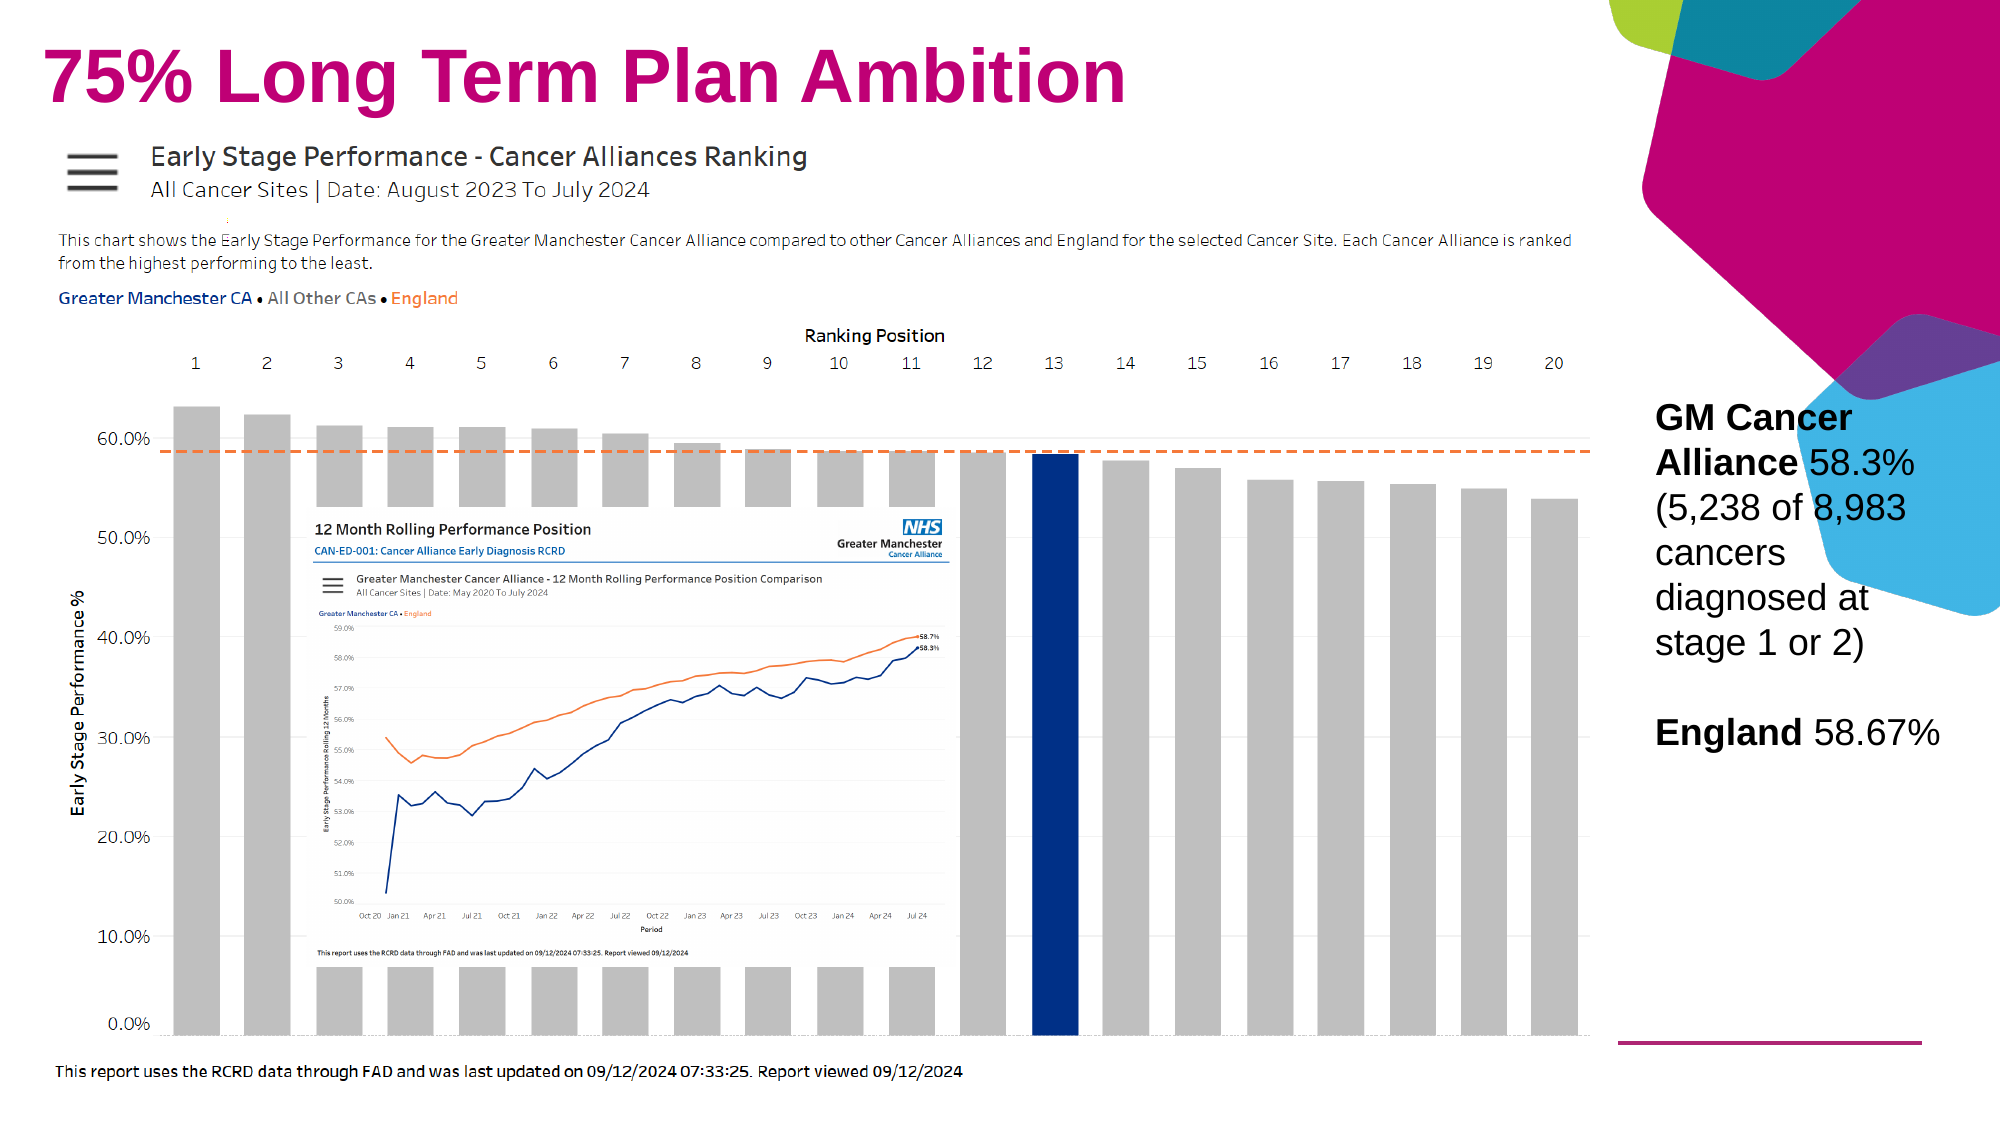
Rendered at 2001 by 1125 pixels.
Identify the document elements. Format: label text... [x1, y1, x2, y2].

list 75% Long Term Plan Ambition [27, 19, 1374, 129]
picture [27, 0, 2000, 1106]
text_box GM Cancer Alliance 58.3% (5,238 of 8,983 cancers diagnosed at stage 1 or 2) England 58.67% [1640, 385, 1973, 761]
